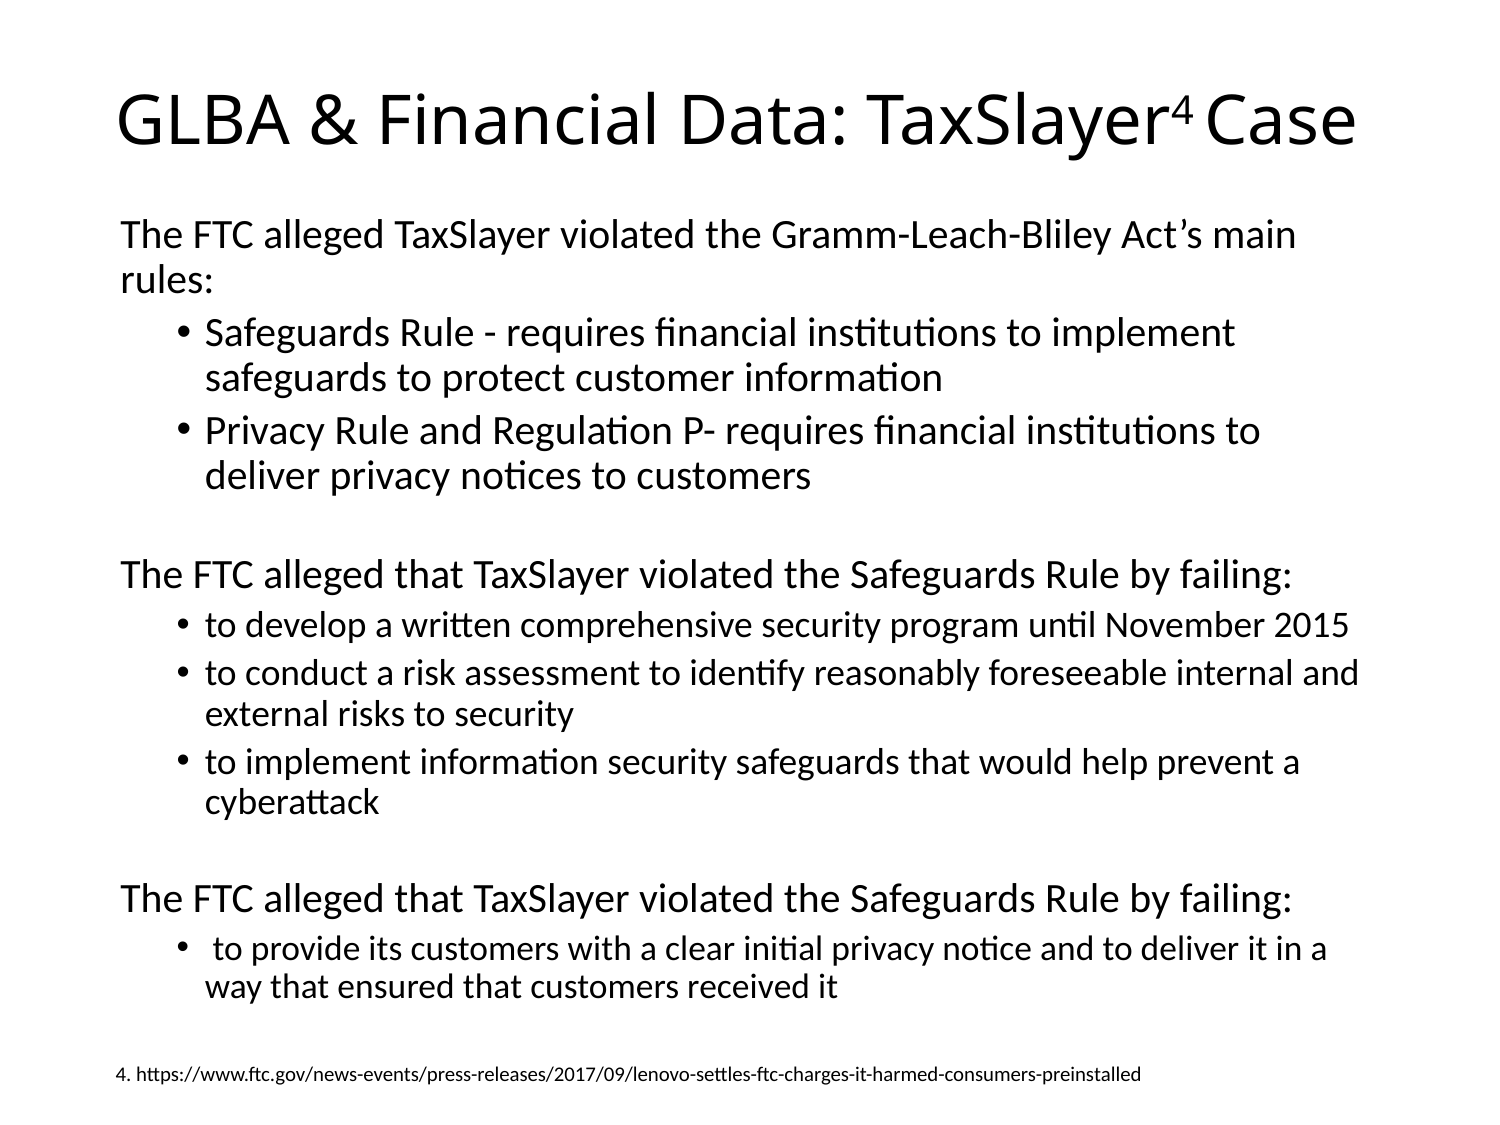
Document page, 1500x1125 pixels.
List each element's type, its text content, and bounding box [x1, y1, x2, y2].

title GLBA & Financial Data: TaxSlayer4 Case [100, 13, 1395, 232]
text_box 4. https://www.ftc.gov/news-events/press-releases/2017/09/lenovo-settles-ftc-charges-it-harmed-consumers-preinstalled [100, 1053, 1439, 1093]
list The FTC alleged TaxSlayer violated the Gramm-Leach-Bliley Act’s main rules: Safeguards Rule - requires financial institutions to implement safeguards to protect customer information Privacy Rule and Regulation P- requires financial institutions to deliver privacy notices to customers The FTC alleged that TaxSlayer violated the Safeguards Rule by failing: to develop a written comprehensive security program until November 2015 to conduct a risk assessment to identify reasonably foreseeable internal and external risks to security to implement information security safeguards that would help prevent a cyberattack The FTC alleged that TaxSlayer violated the Safeguards Rule by failing: to provide its customers with a clear initial privacy notice and to deliver it in a way that ensured that customers received it [105, 205, 1400, 968]
